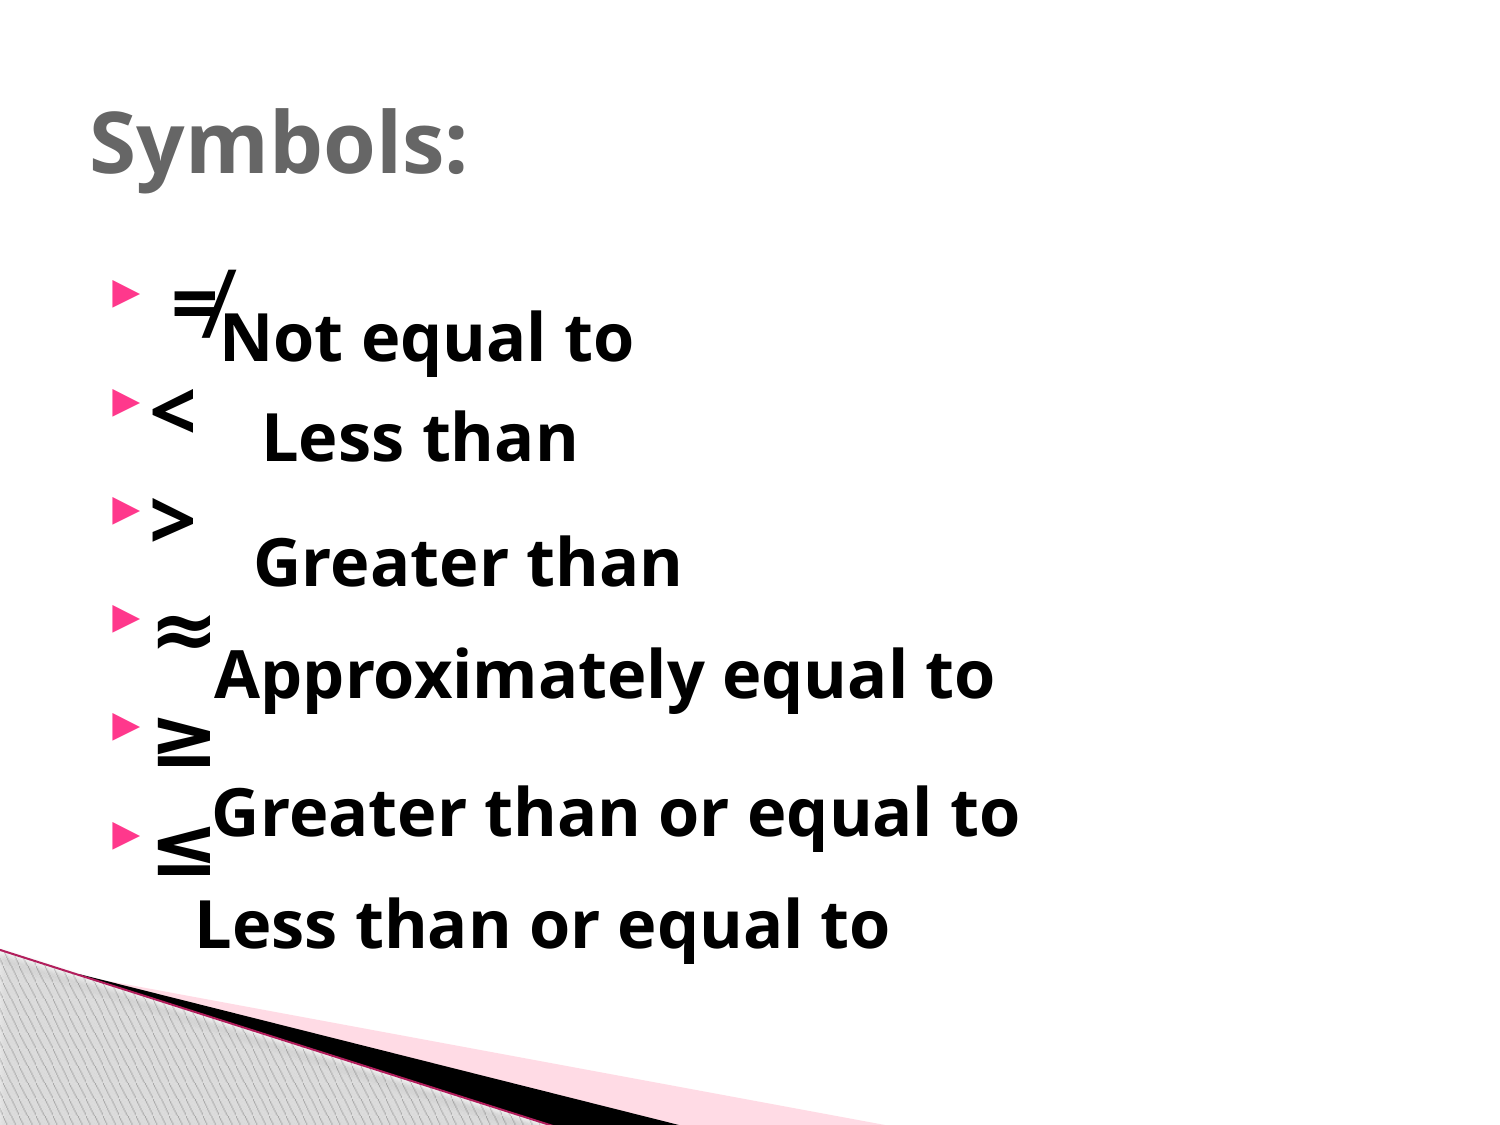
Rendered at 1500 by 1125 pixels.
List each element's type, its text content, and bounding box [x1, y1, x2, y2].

text_box Less than [246, 387, 594, 483]
text_box Approximately equal to [200, 624, 1011, 720]
list ≠ < > ≈ ≥ ≤ [75, 243, 1425, 986]
text_box Greater than [238, 512, 699, 608]
text_box Not equal to [204, 287, 650, 383]
text_box Less than or equal to [179, 874, 907, 970]
title Symbols: [75, 45, 1425, 233]
text_box Greater than or equal to [197, 762, 1036, 858]
